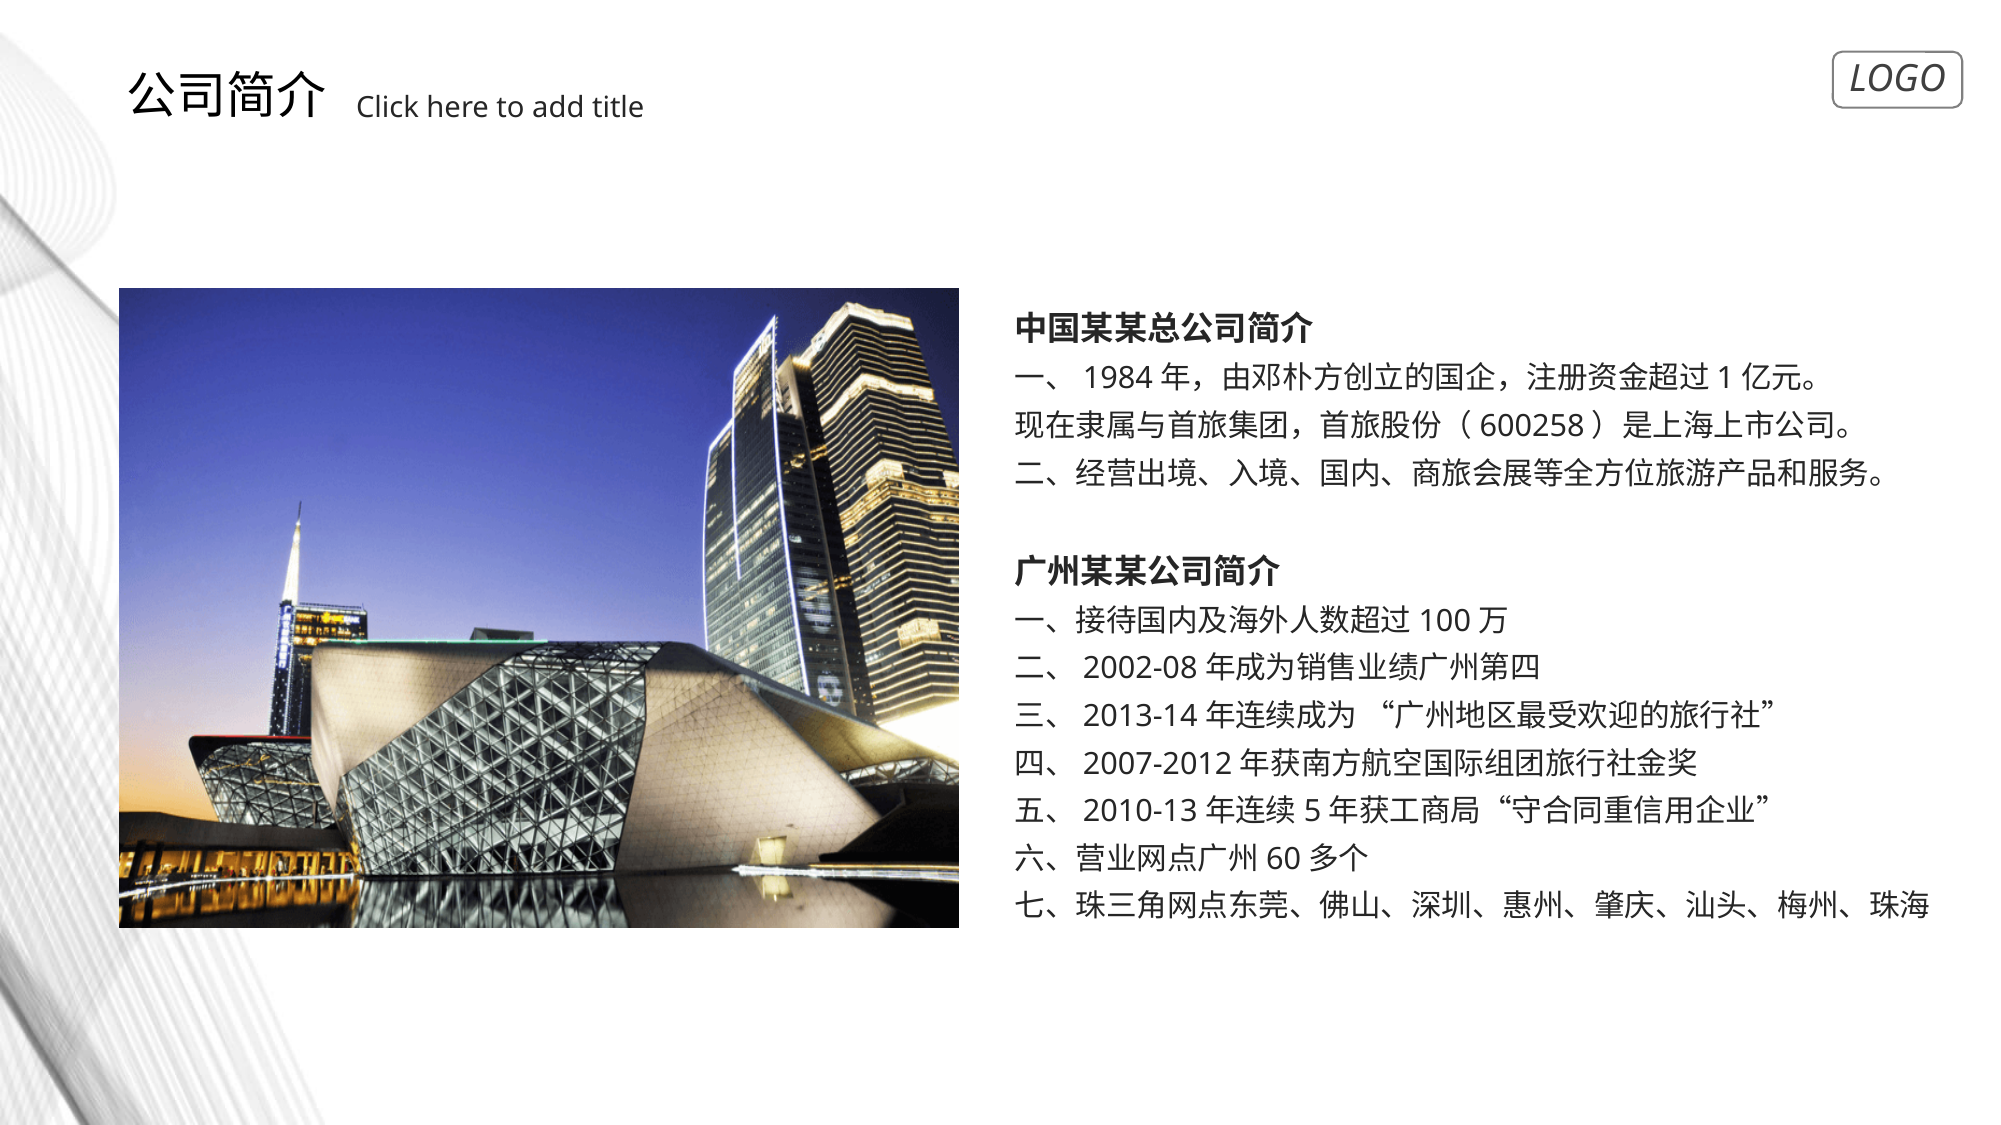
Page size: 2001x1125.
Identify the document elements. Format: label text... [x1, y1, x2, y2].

text_box [118, 287, 960, 928]
text_box Click here to add title [341, 73, 746, 131]
text_box 中国某某总公司简介 一、1984年，由邓朴方创立的国企，注册资金超过1亿元。 现在隶属与首旅集团，首旅股份（600258）是上海上市公司。 二、经营出境、入境、国内、商旅会展等全方位旅游产品和服务。 广州某某公司简介 一、接待国内及海外人数超过100万 二、2002-08年成为销售业绩广州第四 三、2013-14年连续成为 “广州地区最受欢迎的旅行社” 四、2007-2012年获南方航空国际组团旅行社金奖 五、2010-13年连续5年获工商局“守合同重信用企业” 六、营业网点广州60多个 七、珠三角网点东莞、佛山、深圳、惠州、肇庆、汕头、梅州、珠海 [999, 288, 1954, 967]
text_box 公司简介 [31, 55, 342, 131]
picture [0, 0, 2000, 1125]
